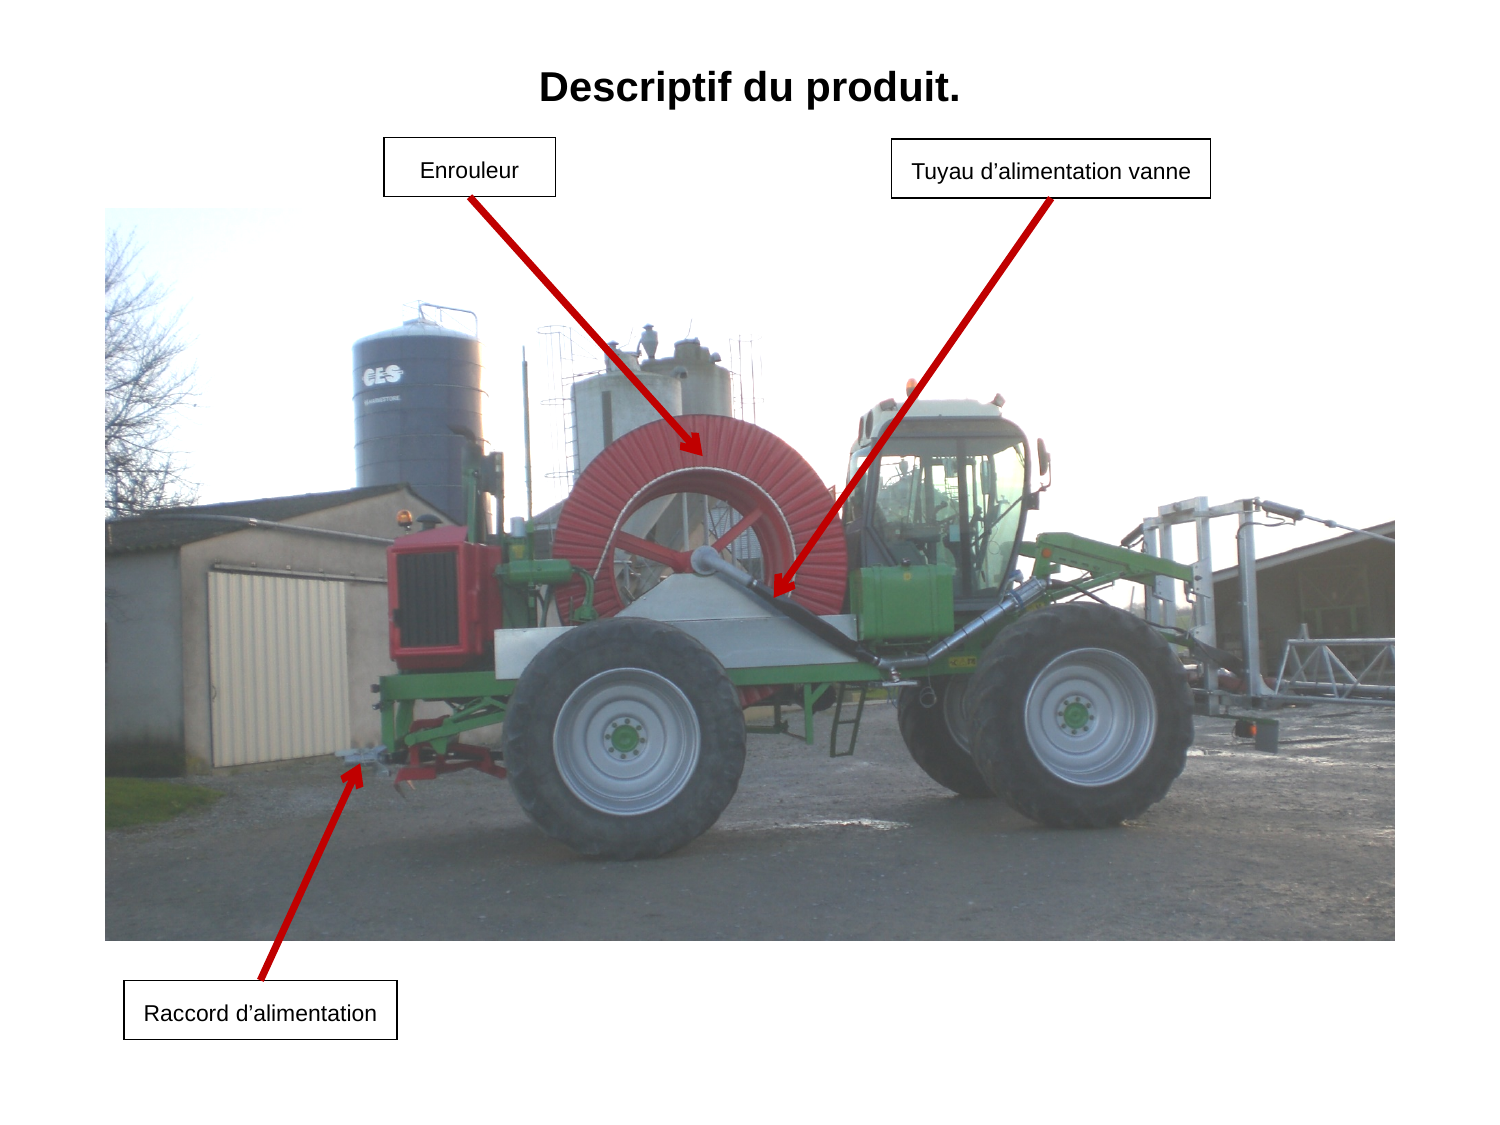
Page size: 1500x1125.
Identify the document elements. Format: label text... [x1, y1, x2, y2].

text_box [773, 197, 1052, 599]
text_box Enrouleur [383, 137, 556, 197]
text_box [260, 762, 361, 981]
text_box Tuyau d’alimentation vanne [891, 139, 1211, 199]
picture [105, 207, 1395, 941]
text_box Raccord d’alimentation [123, 980, 397, 1040]
title Descriptif du produit. [75, 45, 1425, 126]
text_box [469, 196, 703, 457]
